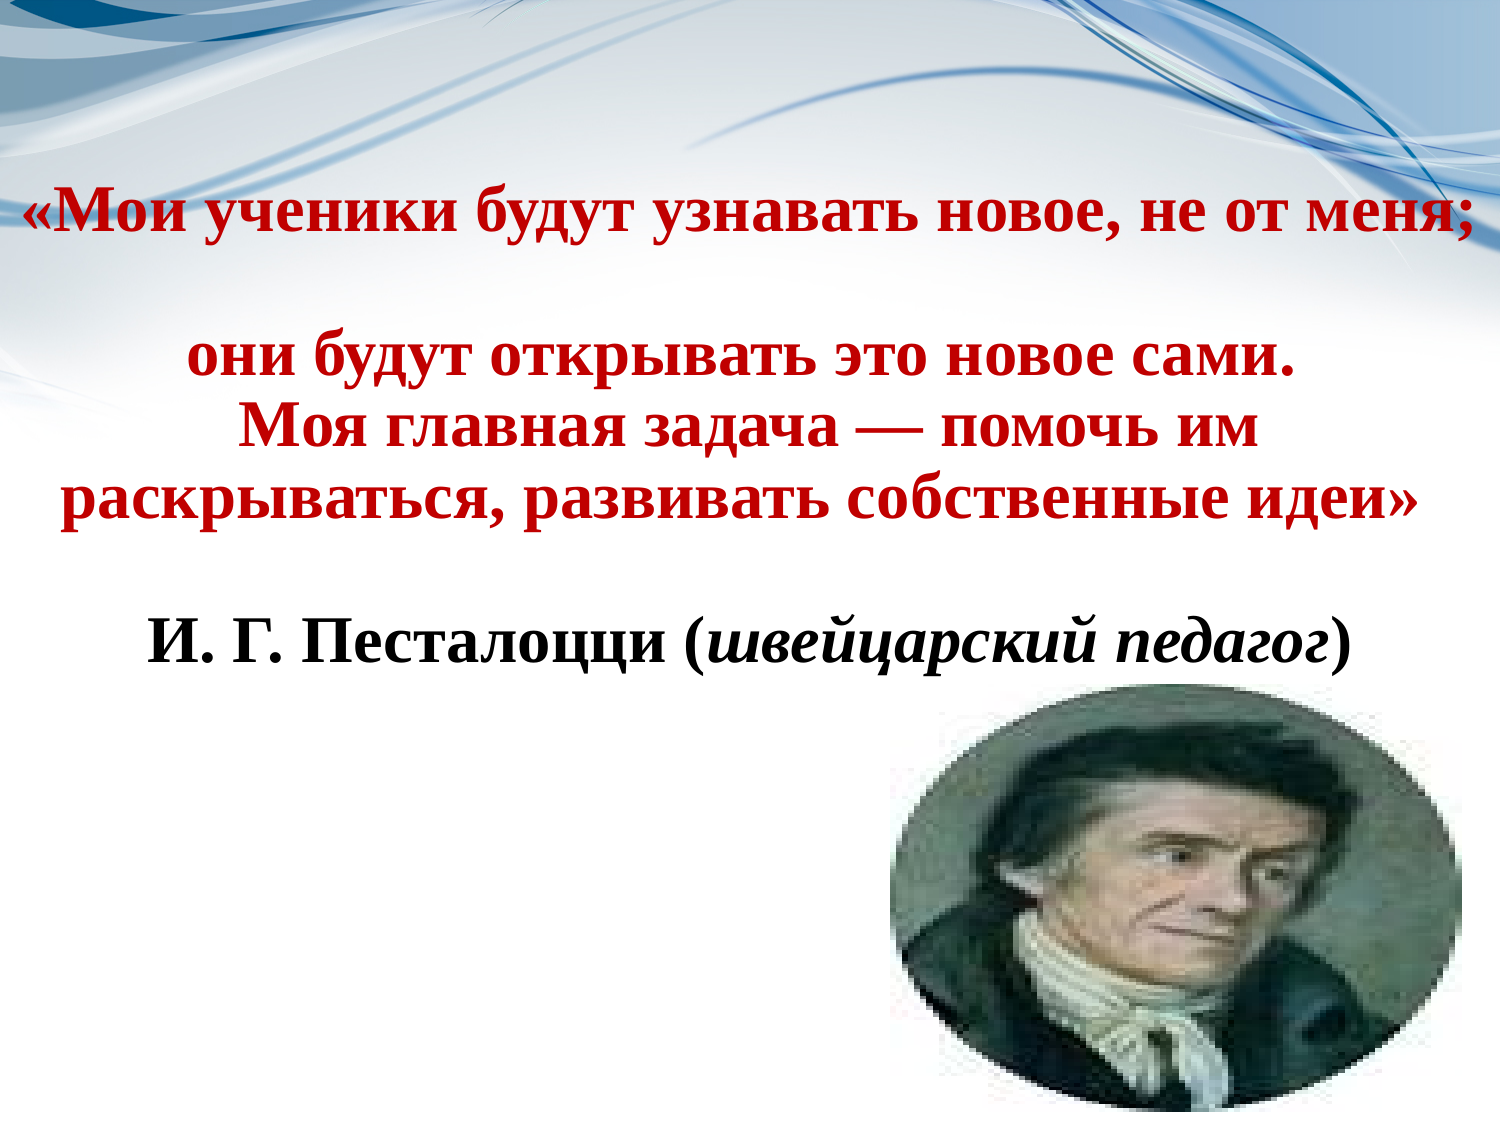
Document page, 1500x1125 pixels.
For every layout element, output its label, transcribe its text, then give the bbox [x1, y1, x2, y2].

picture [0, 0, 1500, 201]
picture [0, 684, 1500, 1125]
subtitle [187, 590, 1313, 863]
title «Мои ученики будут узнавать новое, не от меня; они будут открывать это новое сами. Моя главная задача — помочь им раскрываться, развивать собственные идеи» И. Г. Песталоцци (швейцарский педагог) [0, 201, 1500, 685]
